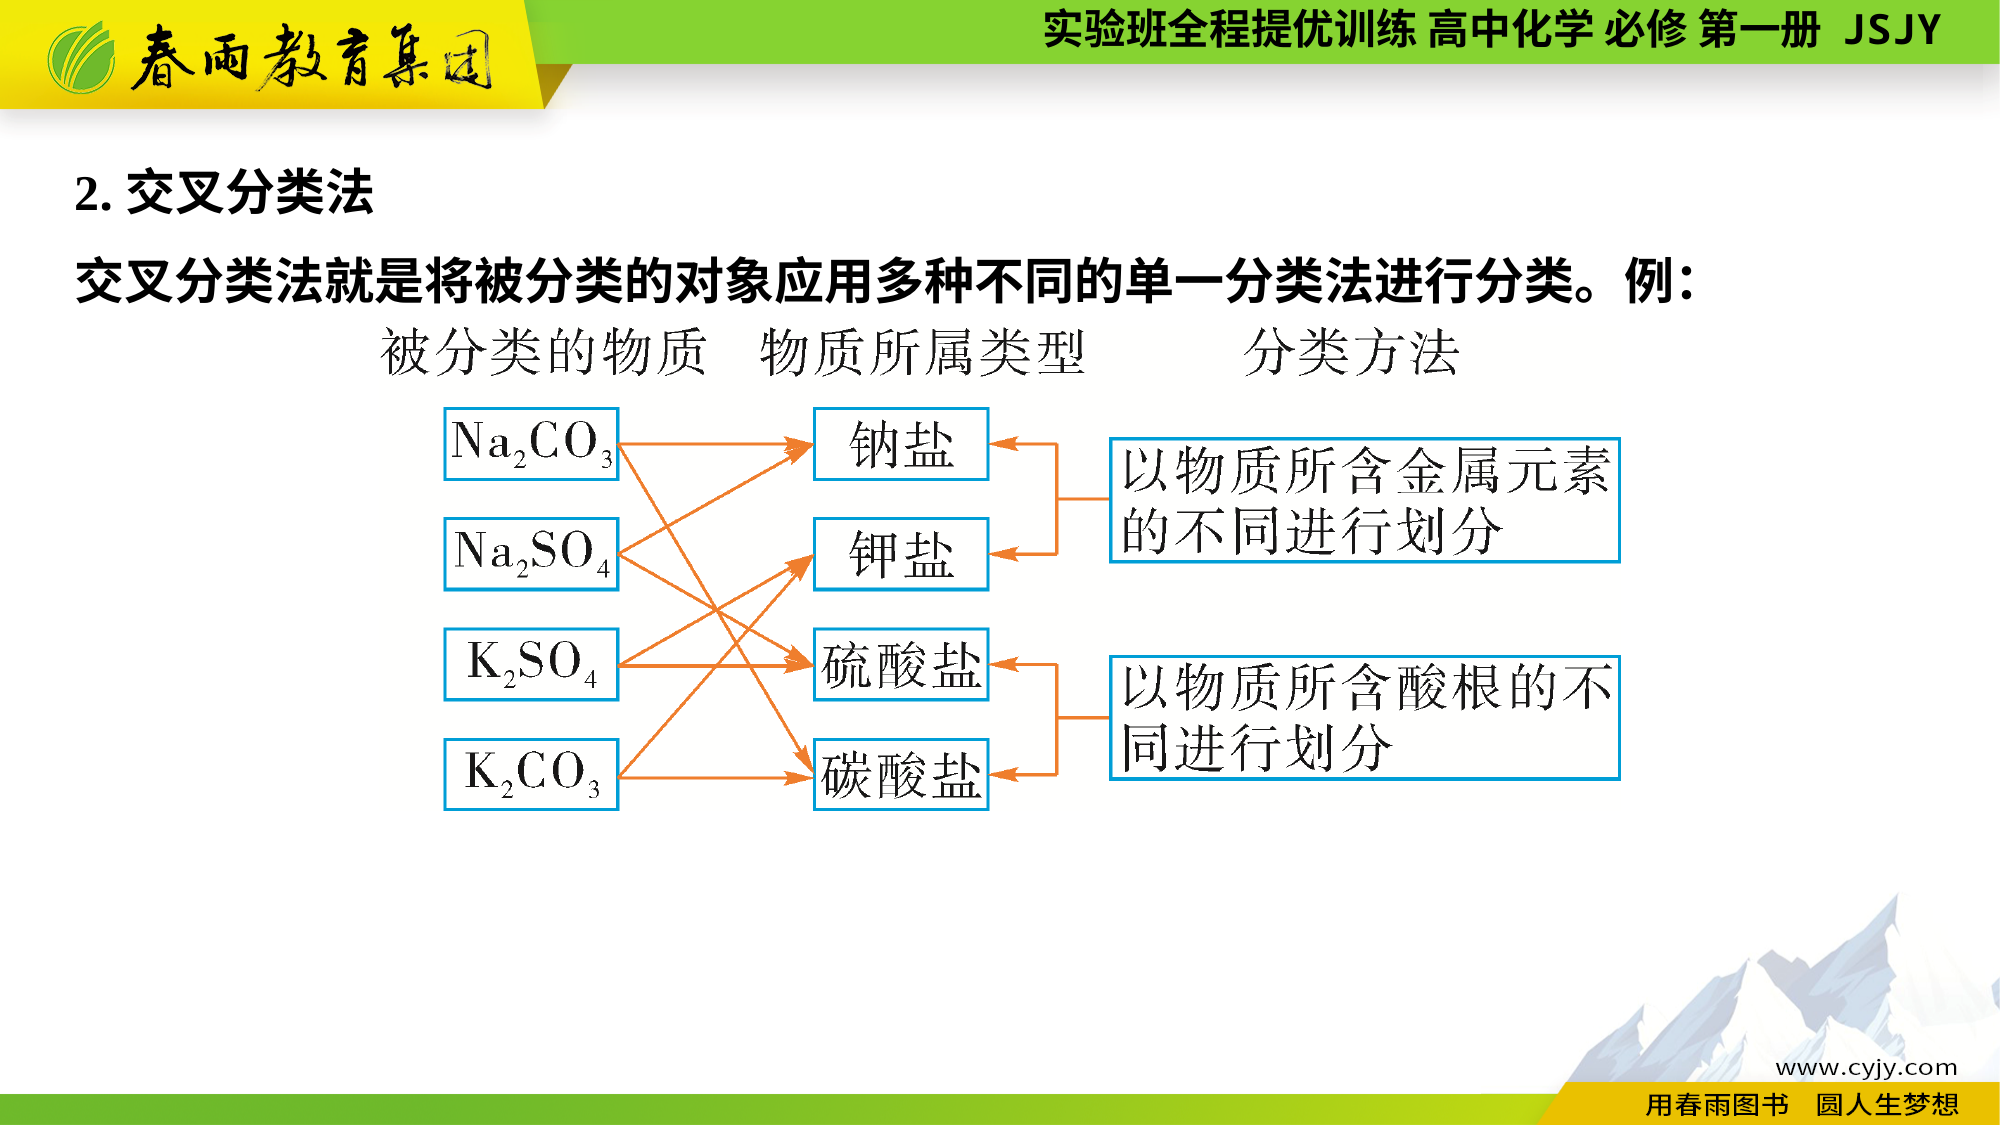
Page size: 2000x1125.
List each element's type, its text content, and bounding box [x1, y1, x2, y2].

list 2.交叉分类法 交叉分类法就是将被分类的对象应用多种不同的单一分类法进行分类。例： [59, 122, 1944, 308]
picture [0, 0, 2000, 1125]
